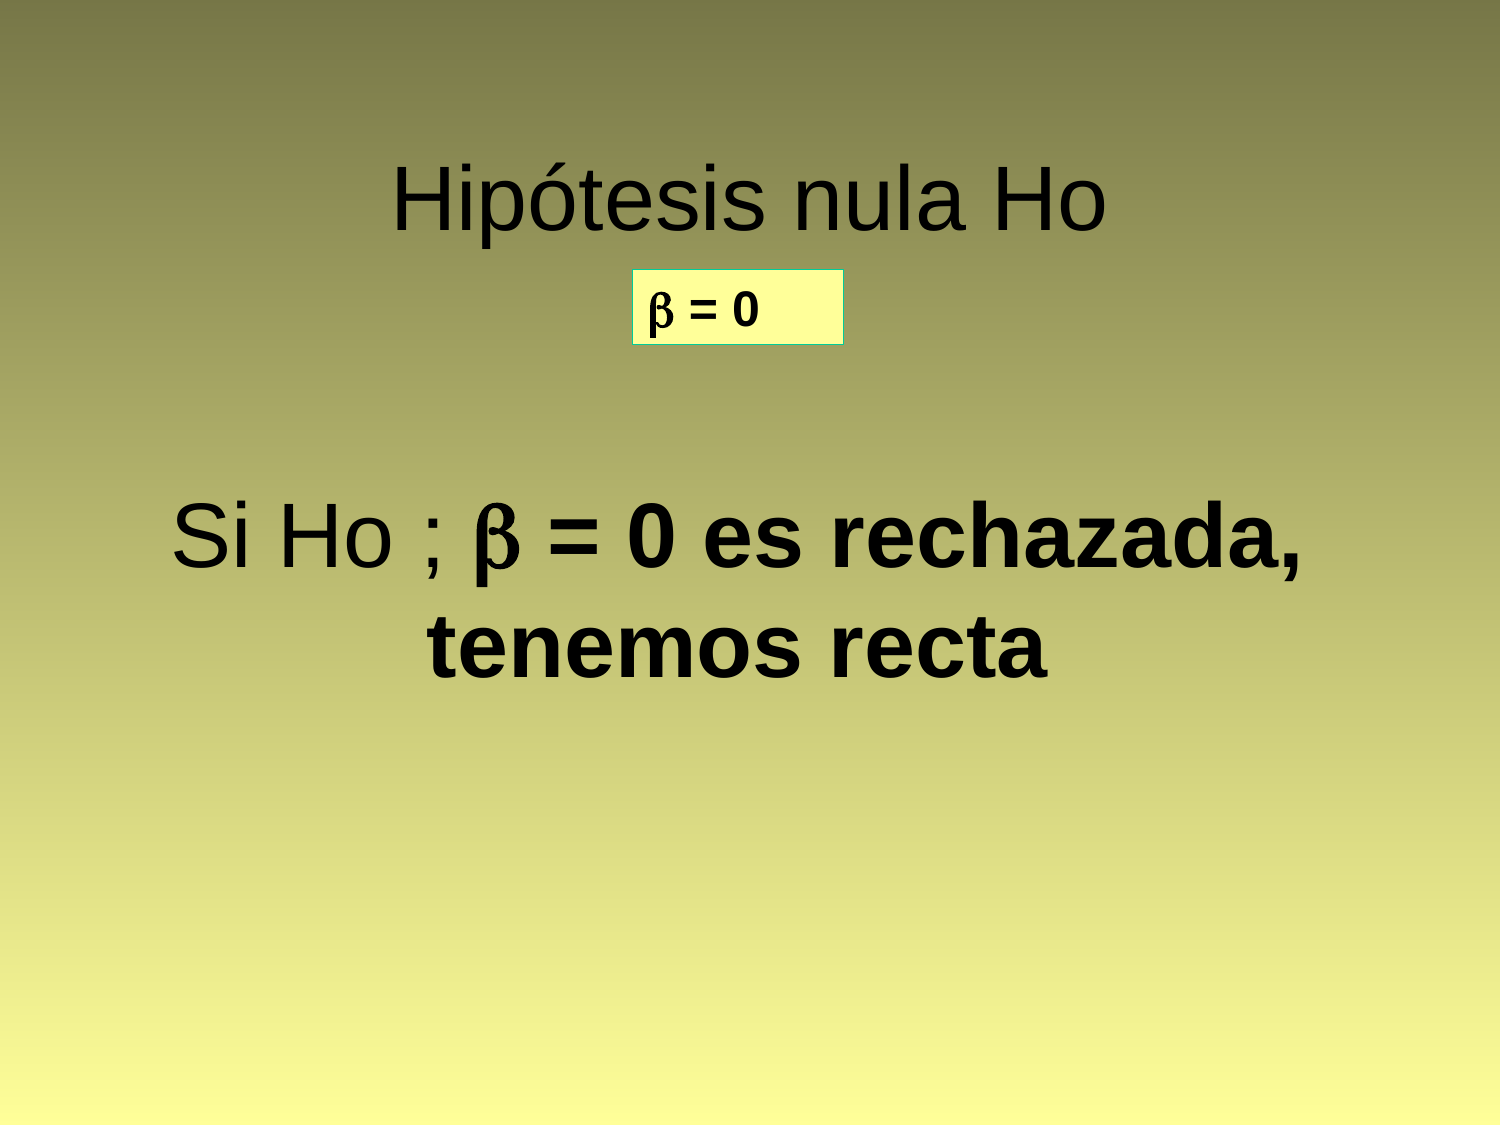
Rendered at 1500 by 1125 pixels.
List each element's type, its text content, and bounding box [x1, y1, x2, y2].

text_box Si Ho ;  = 0 es rechazada, tenemos recta [100, 491, 1376, 680]
text_box  = 0 [632, 269, 844, 345]
title Hipótesis nula Ho [112, 99, 1388, 288]
